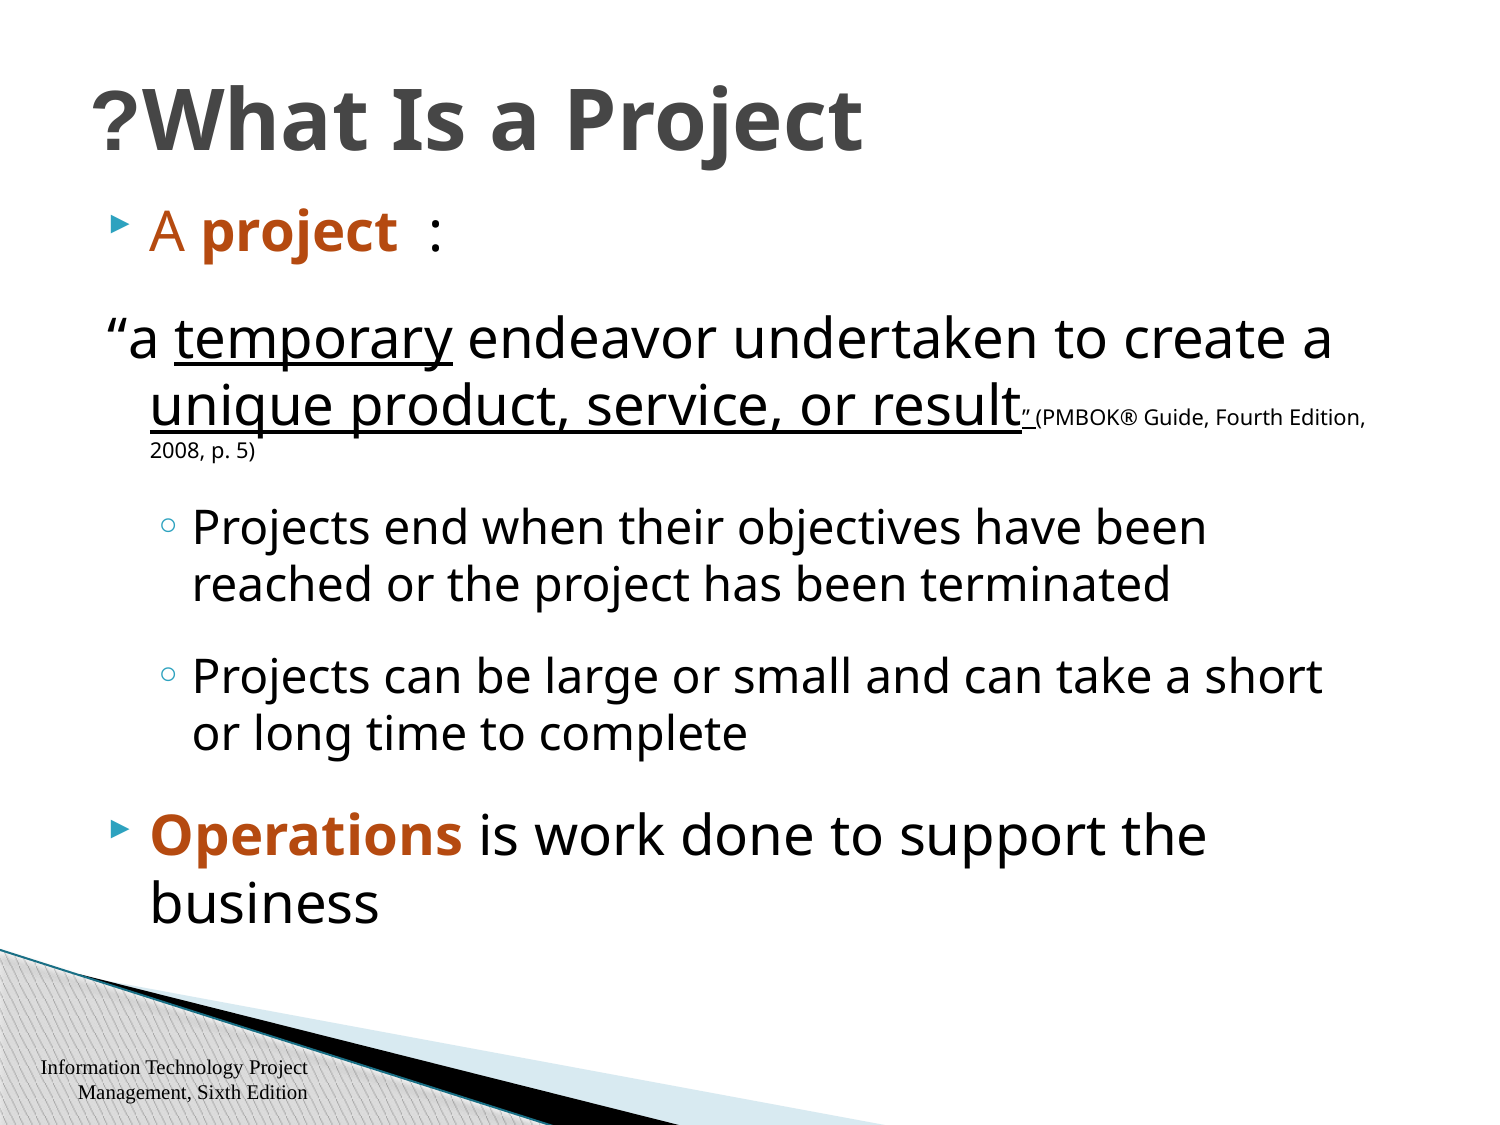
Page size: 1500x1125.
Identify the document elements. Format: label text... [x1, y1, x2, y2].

list A project : “a temporary endeavor undertaken to create a unique product, service, or result” (PMBOK® Guide, Fourth Edition, 2008, p. 5) Projects end when their objectives have been reached or the project has been terminated Projects can be large or small and can take a short or long time to complete Operations is work done to support the business [75, 188, 1388, 963]
footer Information Technology Project Management, Sixth Edition [0, 1051, 324, 1112]
title What Is a Project? [75, 45, 1425, 188]
